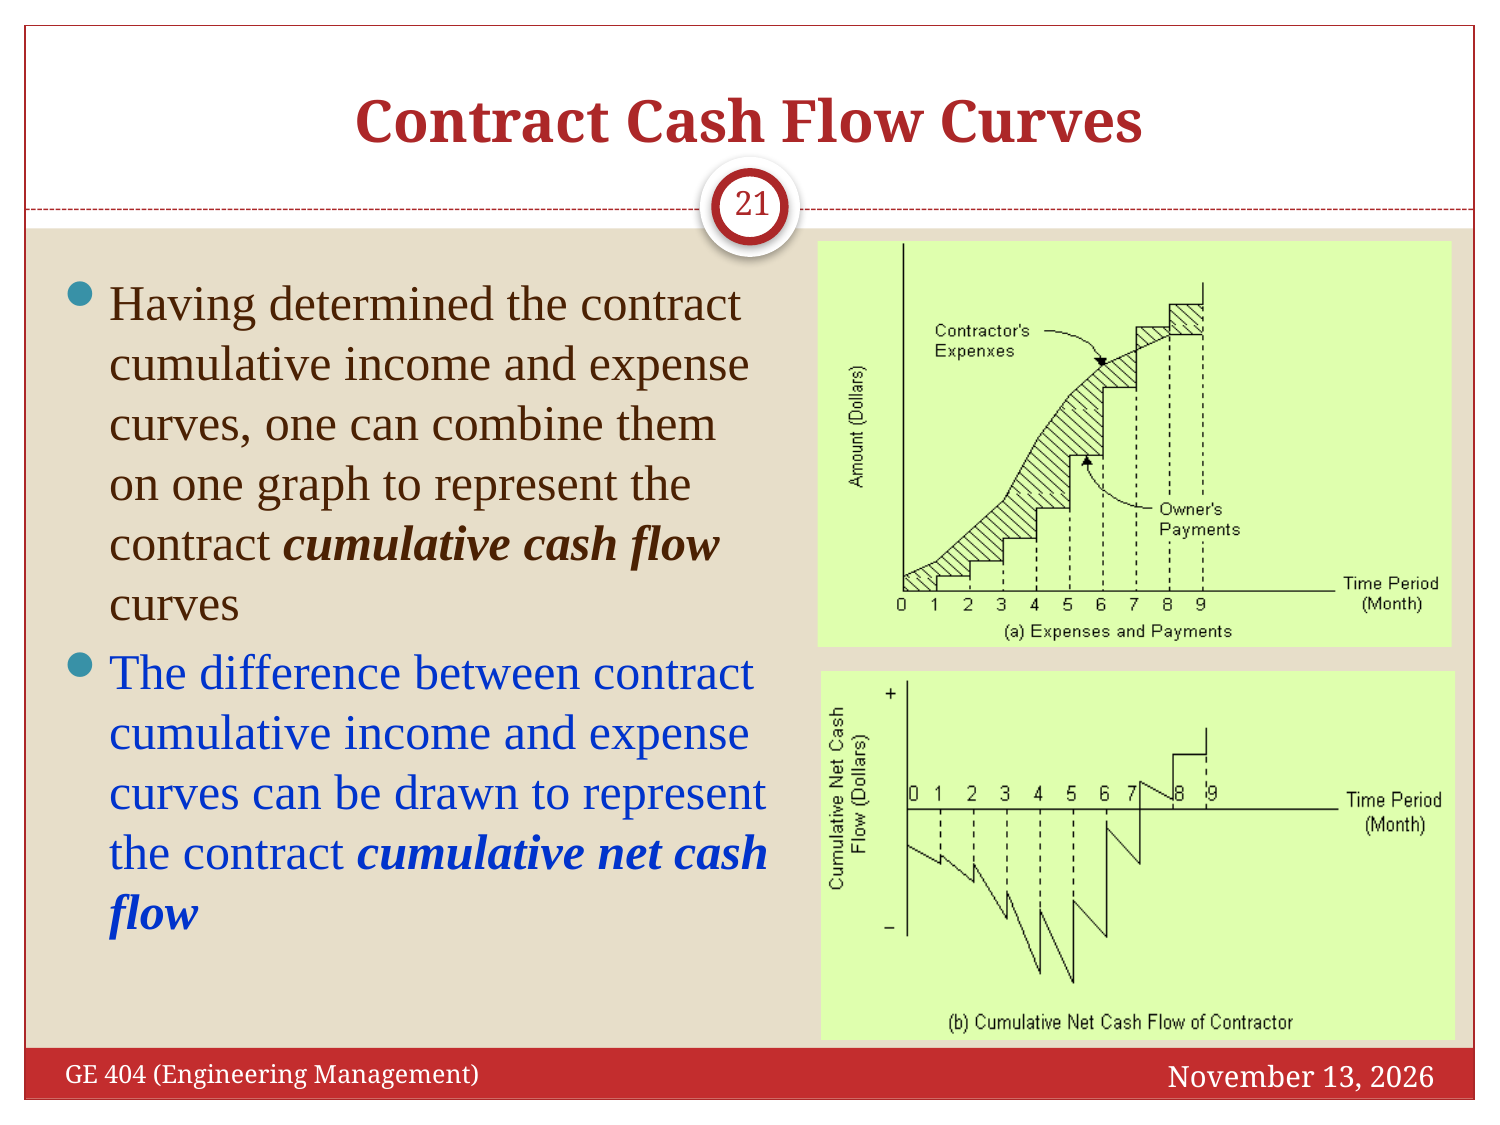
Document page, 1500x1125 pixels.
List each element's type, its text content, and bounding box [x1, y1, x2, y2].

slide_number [950, 1058, 1450, 1111]
footer GE 404 (Engineering Management) [50, 1051, 638, 1112]
picture [820, 670, 1456, 1050]
picture [817, 241, 1452, 647]
slide_number 21 [715, 168, 791, 241]
title Contract Cash Flow Curves [49, 37, 1450, 162]
list Having determined the contract cumulative income and expense curves, one can combine them on one graph to represent the contract cumulative cash flow curves The difference between contract cumulative income and expense curves can be drawn to represent the contract cumulative net cash flow [49, 262, 791, 1013]
